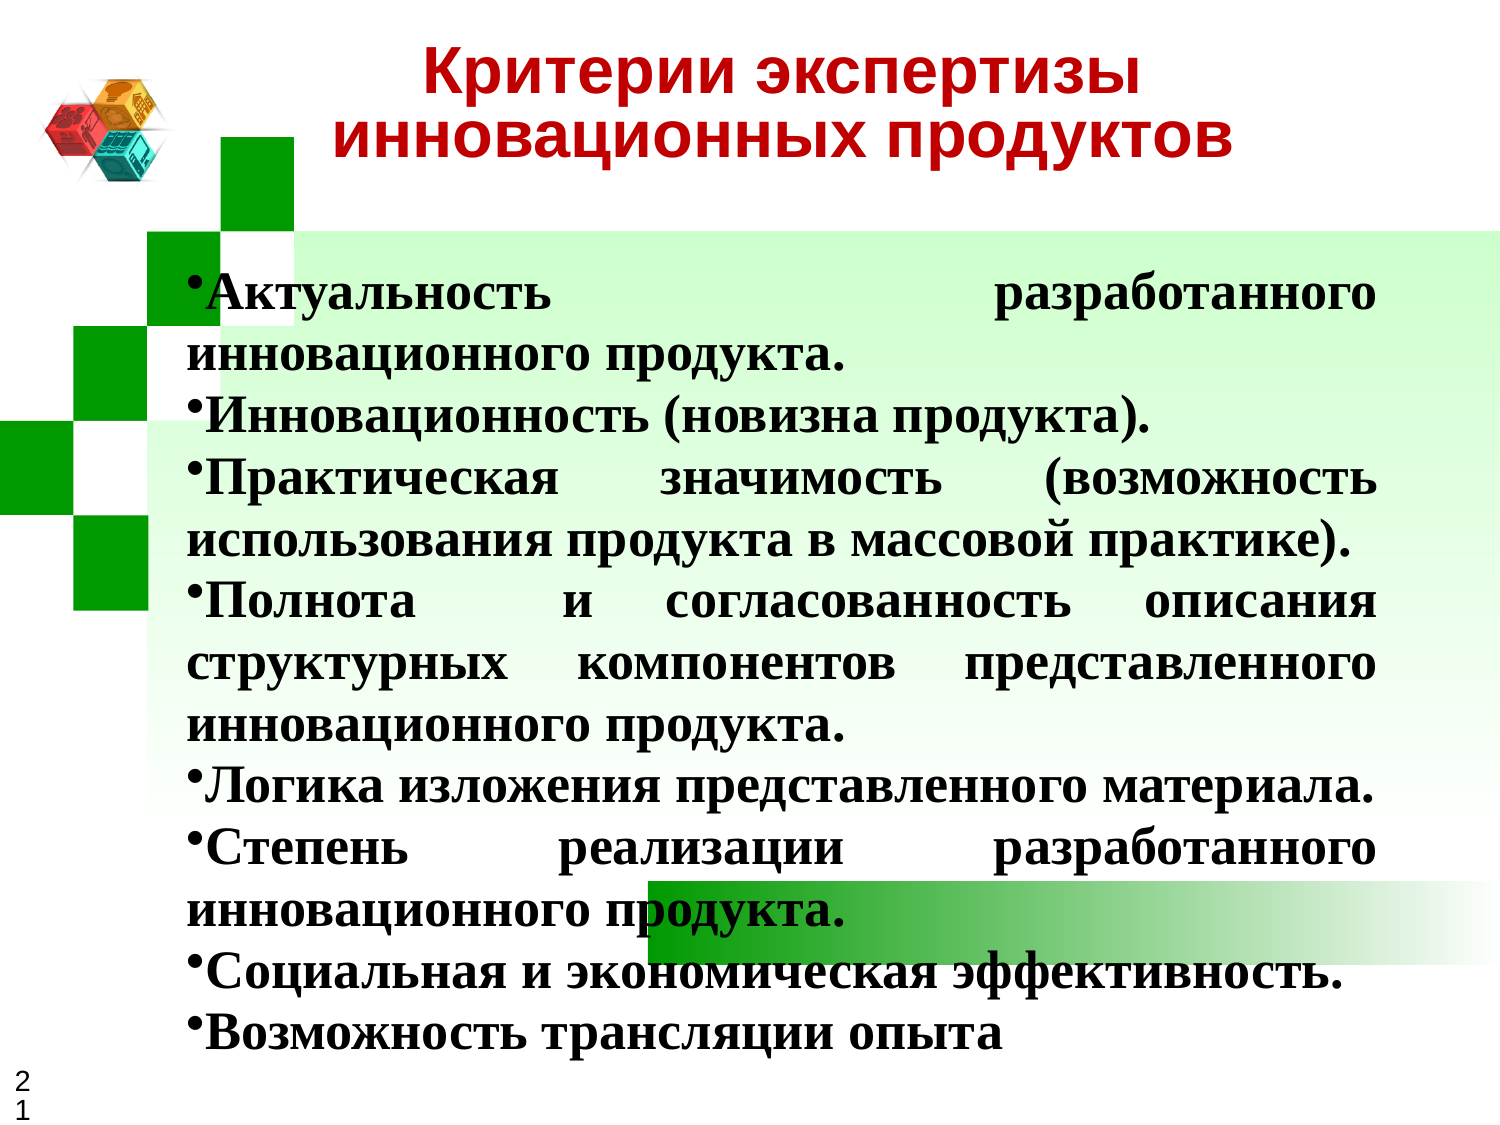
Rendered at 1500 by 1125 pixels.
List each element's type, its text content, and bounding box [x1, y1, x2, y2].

list Критерии экспертизы инновационных продуктов Актуальность разработанного инновационного продукта. Инновационность (новизна продукта). Практическая значимость (возможность использования продукта в массовой практике). Полнота и согласованность описания структурных компонентов представленного инновационного продукта. Логика изложения представленного материала. Степень реализации разработанного инновационного продукта. Социальная и экономическая эффективность. Возможность трансляции опыта [171, 35, 1395, 135]
picture [34, 70, 176, 188]
text_box 21 [0, 1054, 59, 1125]
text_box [0, 136, 1500, 965]
